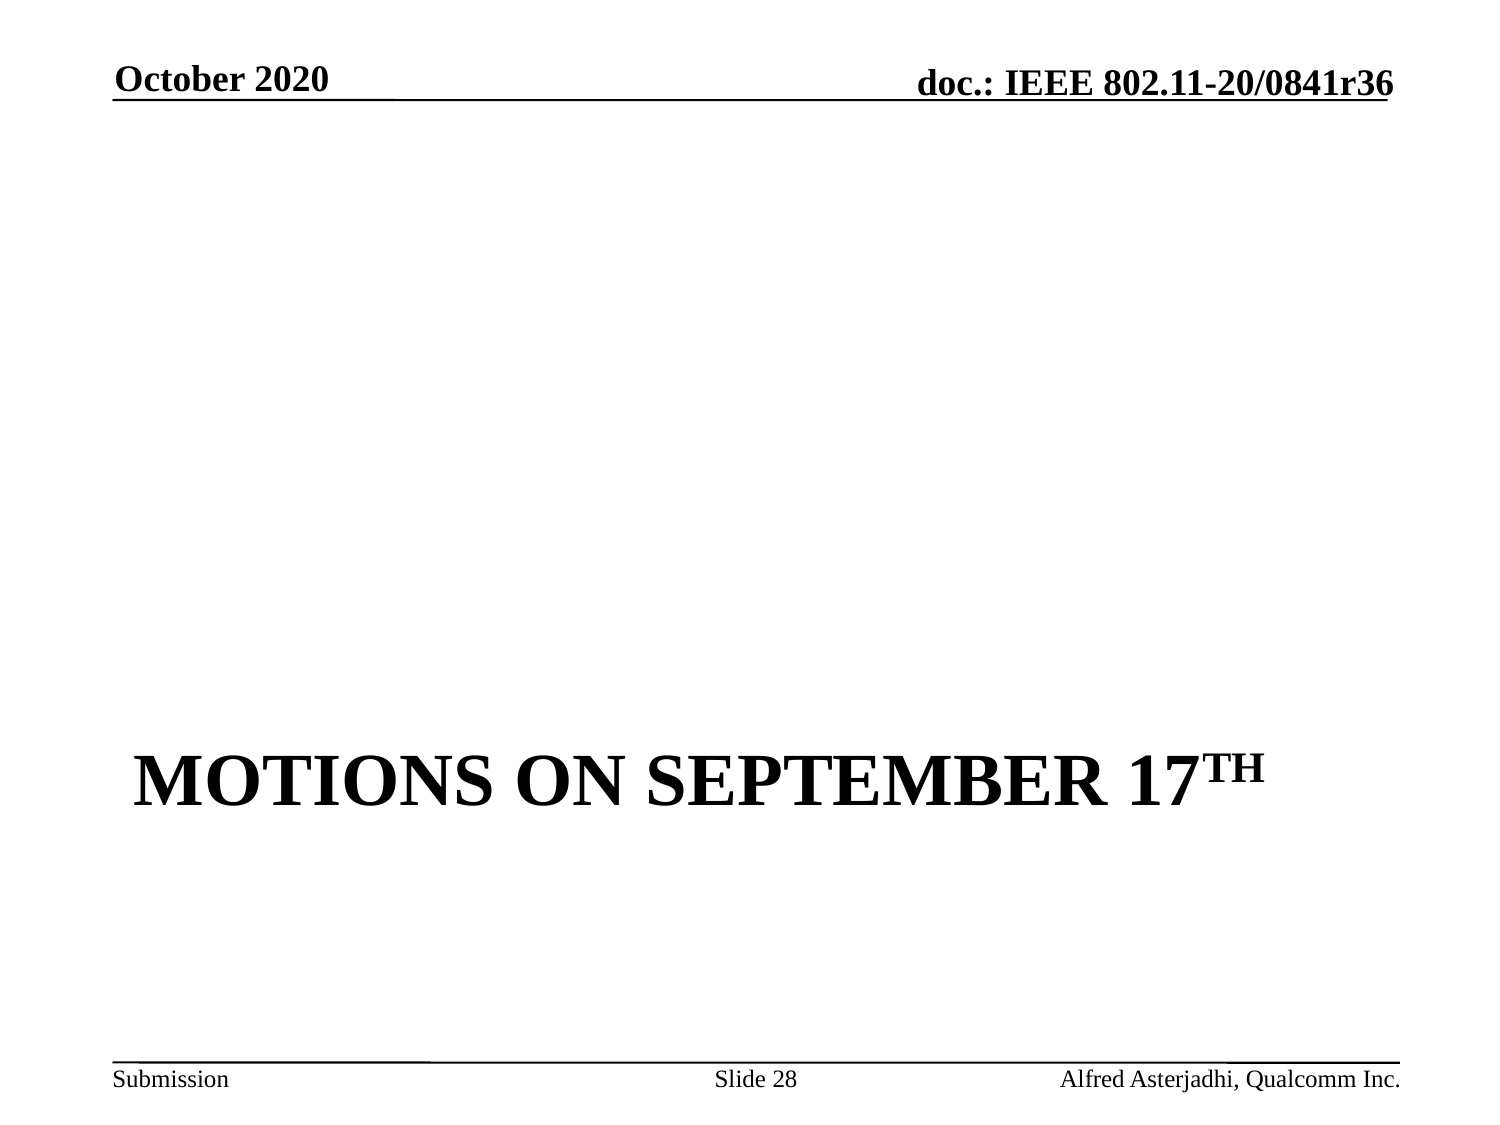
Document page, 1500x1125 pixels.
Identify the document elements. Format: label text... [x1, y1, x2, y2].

footer Alfred Asterjadhi, Qualcomm Inc. [878, 1061, 1402, 1093]
title Motions on September 17th [118, 722, 1394, 947]
slide_number Slide 28 [712, 1061, 800, 1123]
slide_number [114, 54, 423, 100]
